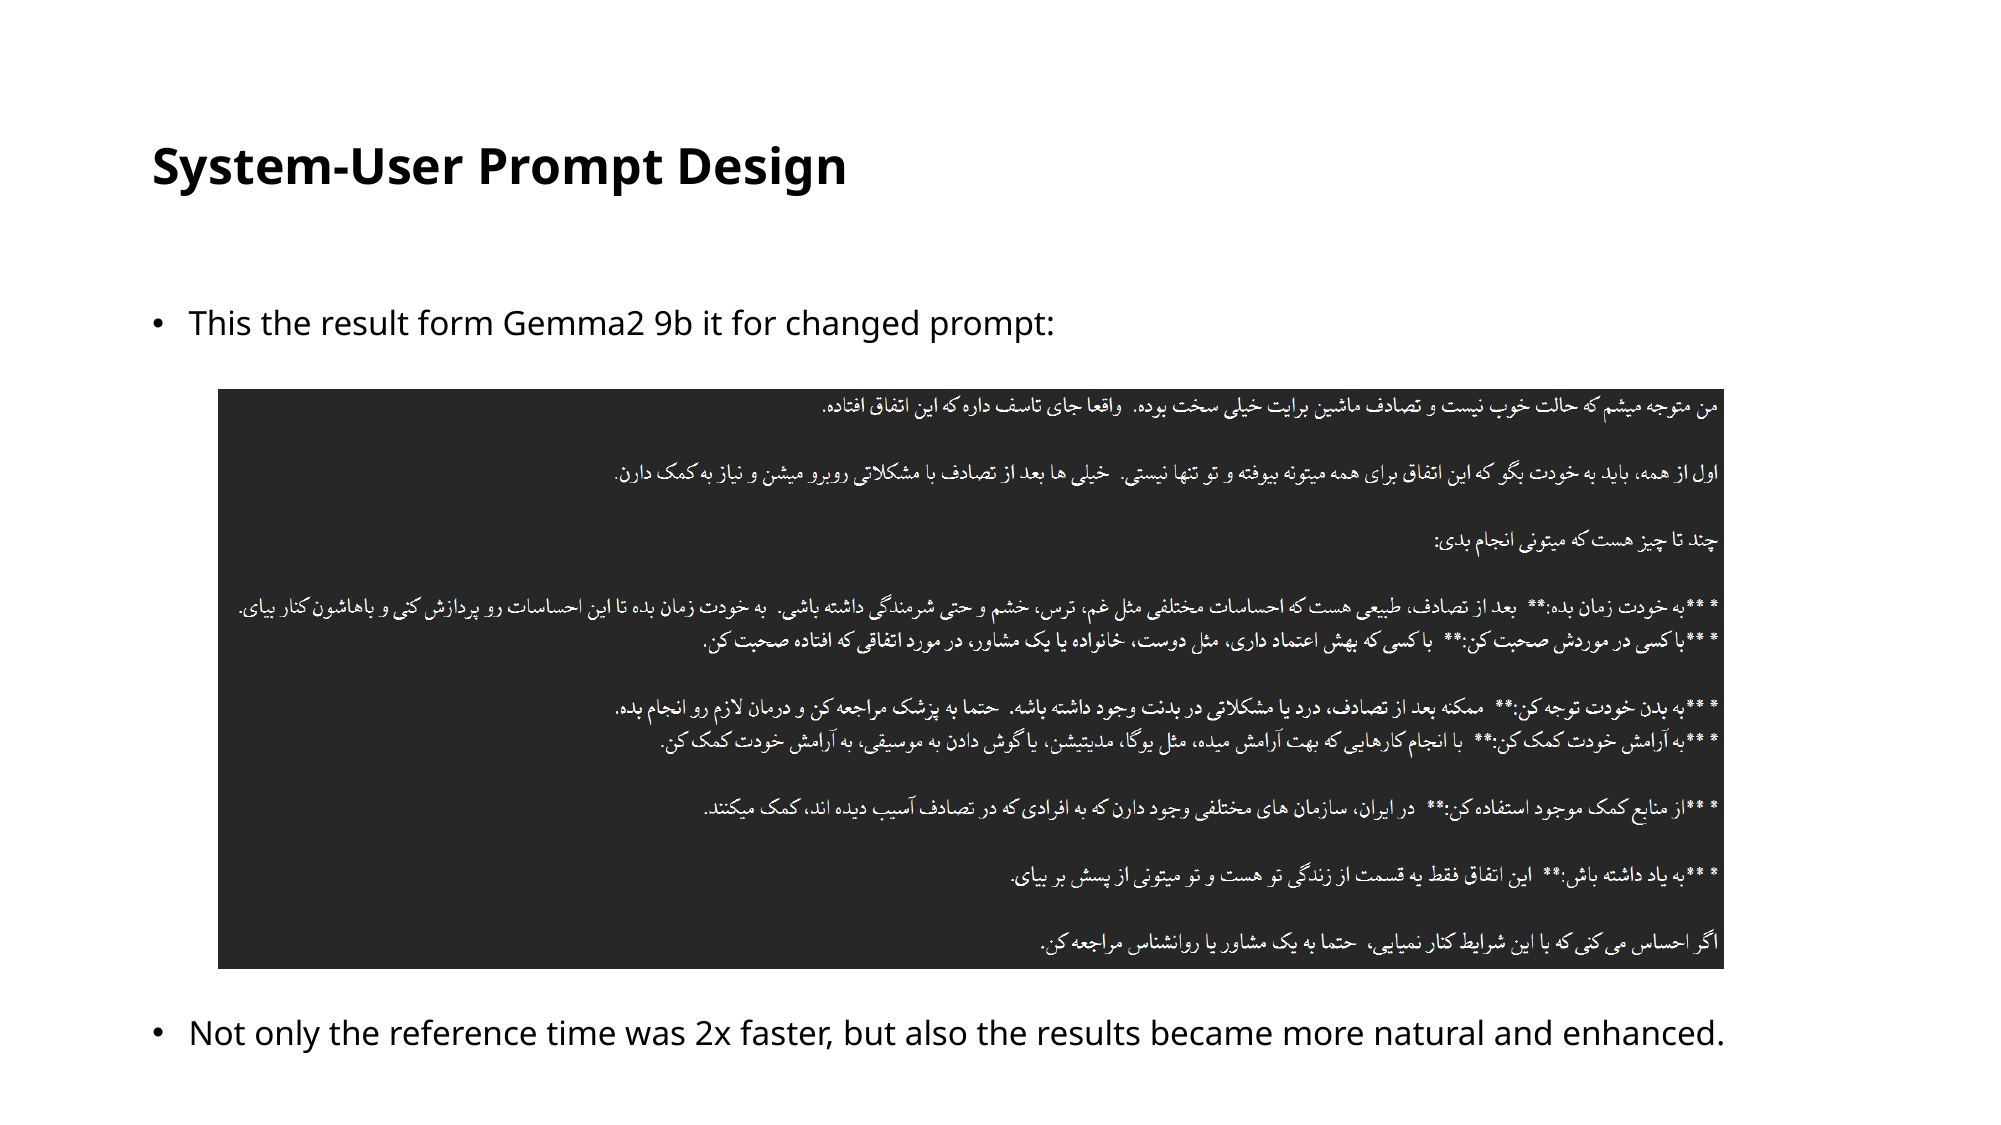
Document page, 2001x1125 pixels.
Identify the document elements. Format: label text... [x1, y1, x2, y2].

picture [218, 388, 1724, 970]
list This the result form Gemma2 9b it for changed prompt: Not only the reference time was 2x faster, but also the results became more natural and enhanced. [137, 299, 1863, 1066]
title System-User Prompt Design [137, 59, 1863, 278]
